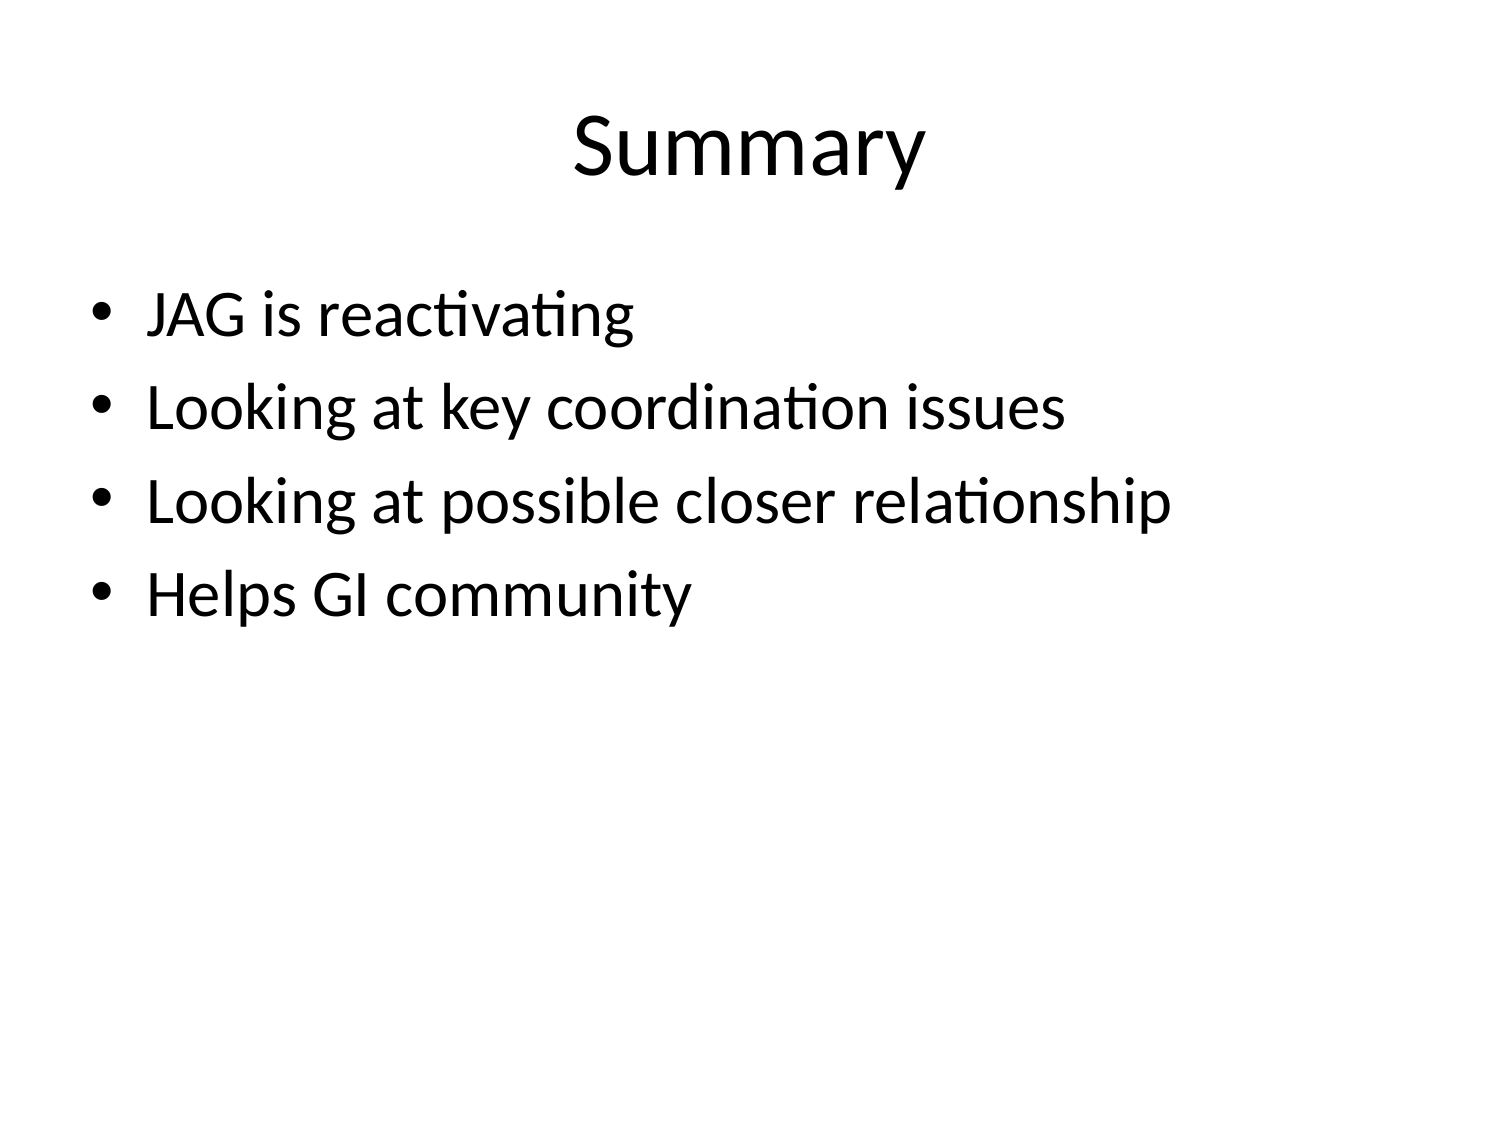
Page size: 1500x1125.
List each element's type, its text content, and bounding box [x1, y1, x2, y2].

list JAG is reactivating Looking at key coordination issues Looking at possible closer relationship Helps GI community [75, 262, 1425, 1005]
title Summary [75, 45, 1425, 233]
